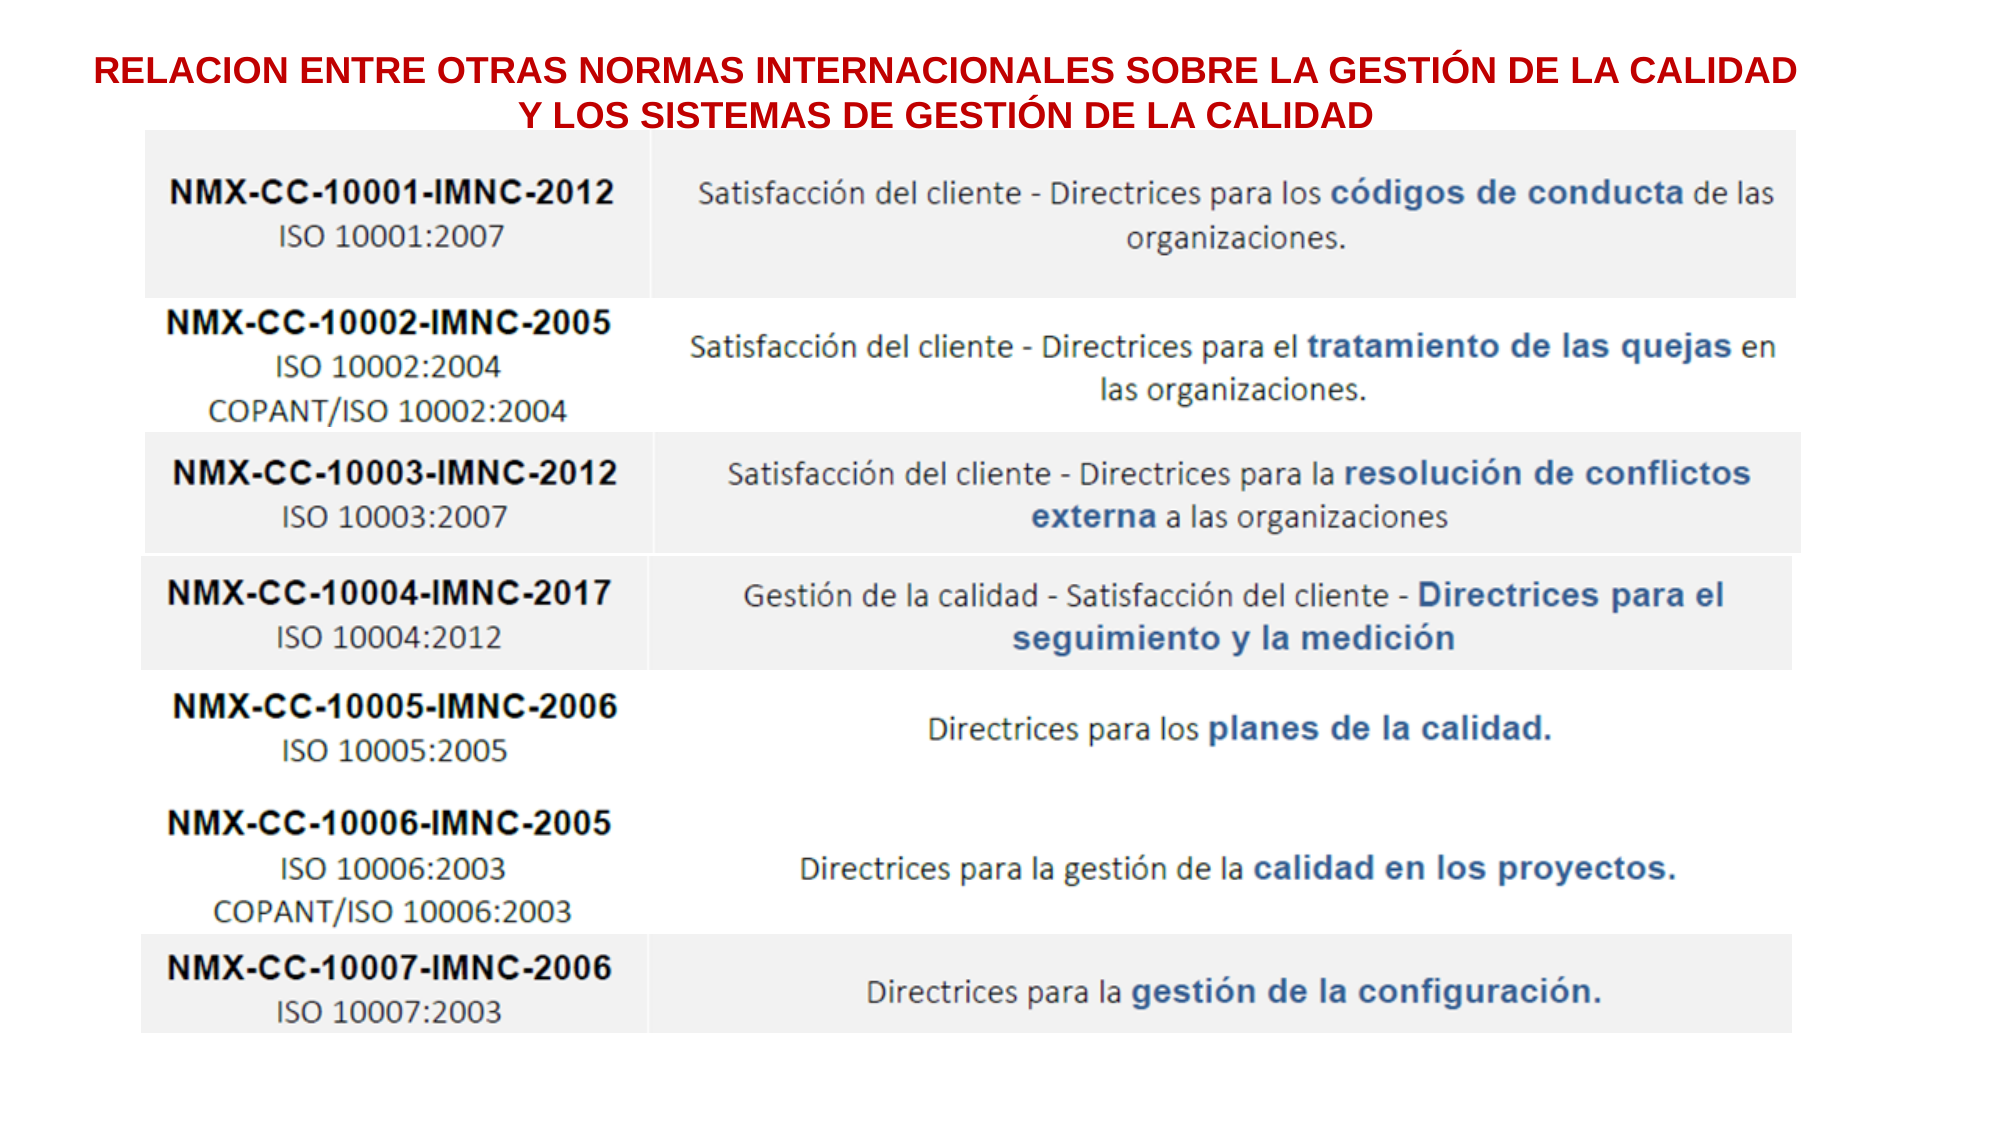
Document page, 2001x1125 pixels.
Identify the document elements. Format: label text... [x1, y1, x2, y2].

picture [145, 432, 1801, 553]
picture [141, 556, 1801, 1034]
picture [145, 130, 1796, 298]
picture [140, 303, 1793, 427]
text_box RELACION ENTRE OTRAS NORMAS INTERNACIONALES SOBRE LA GESTIÓN DE LA CALIDAD Y LOS SISTEMAS DE GESTIÓN DE LA CALIDAD [74, 38, 1829, 144]
